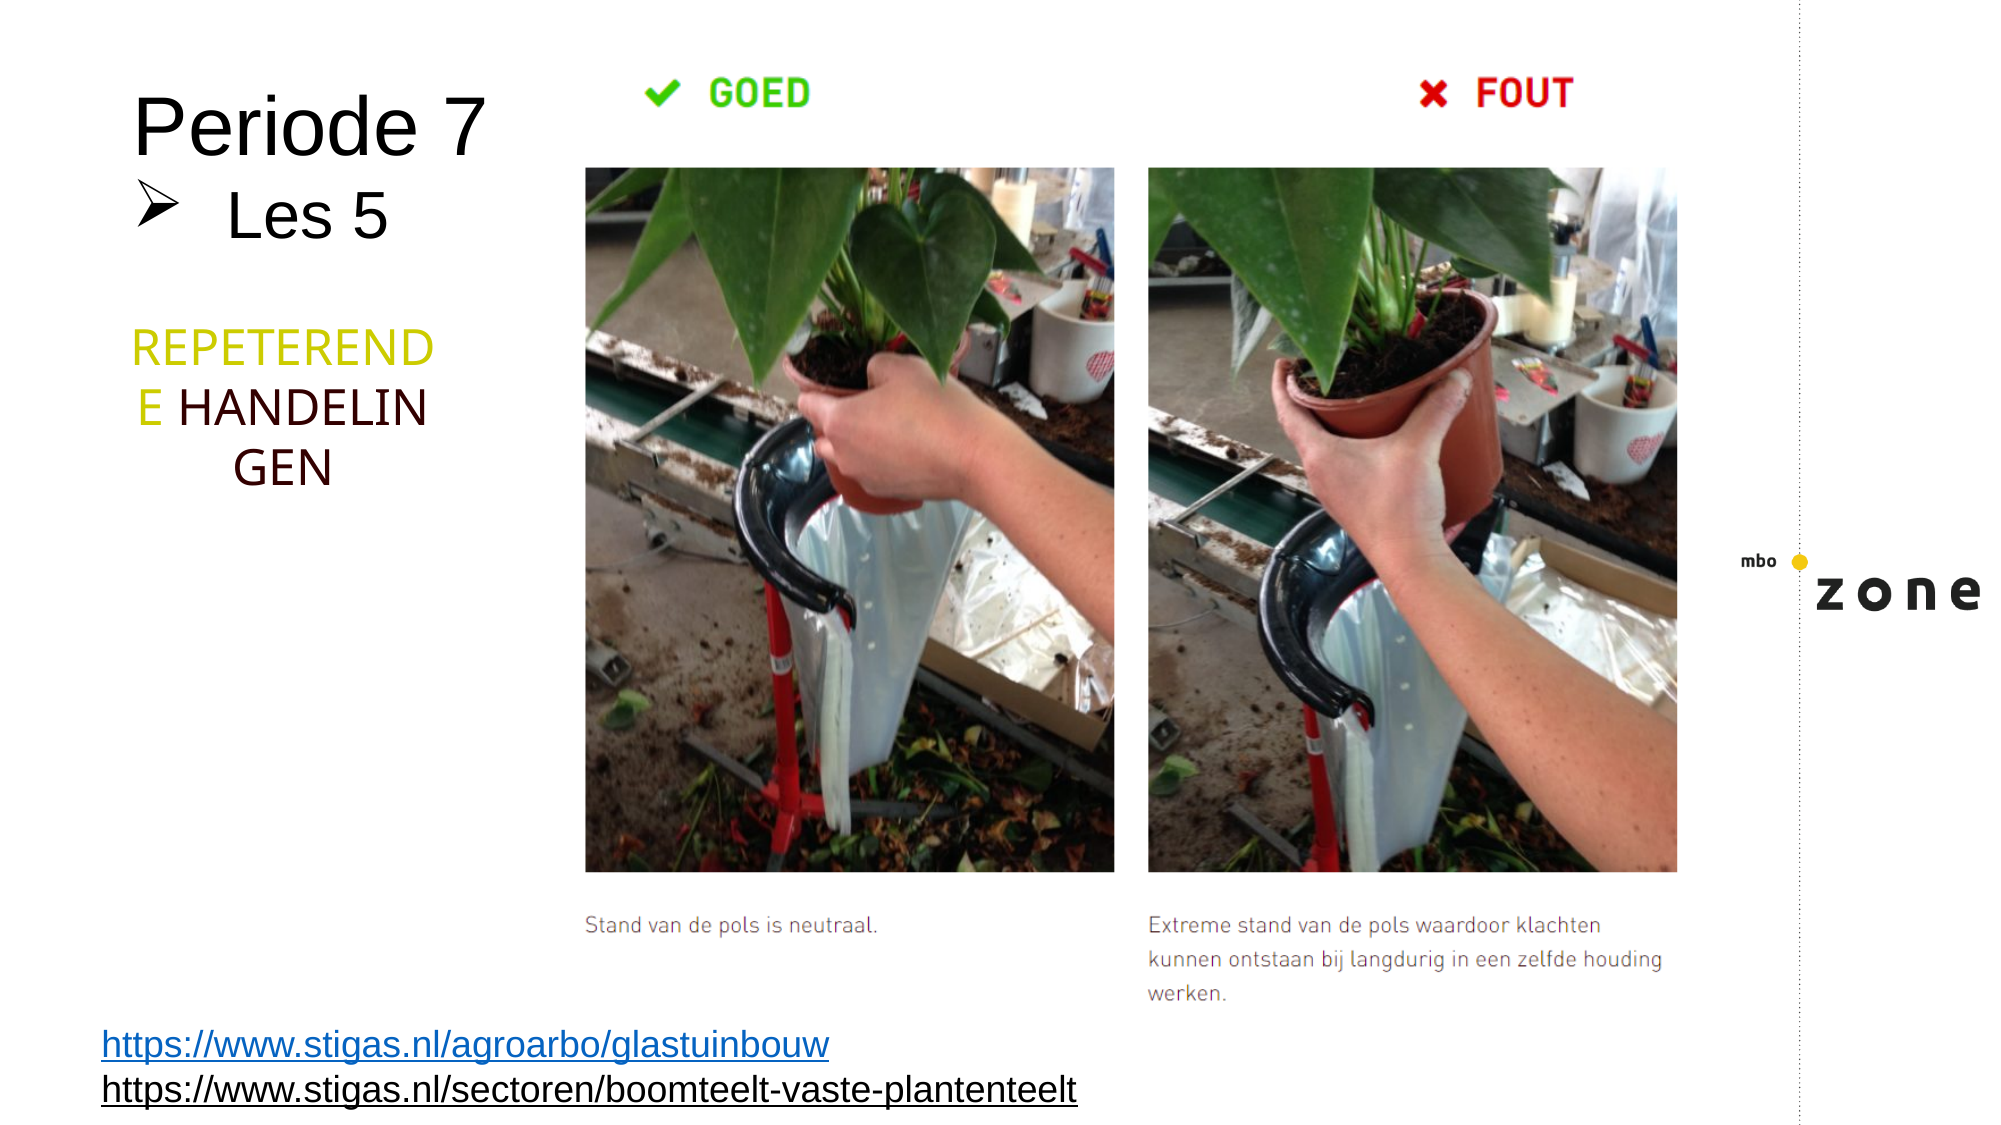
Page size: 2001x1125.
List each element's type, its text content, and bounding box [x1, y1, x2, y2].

text_box Periode 7 Les 5 [117, 64, 528, 259]
picture [634, 69, 1583, 125]
picture [581, 0, 2001, 1125]
text_box REPETERENDE HANDELINGEN [106, 307, 460, 503]
text_box https://www.stigas.nl/agroarbo/glastuinbouw https://www.stigas.nl/sectoren/boomteelt-vaste-plantenteelt [86, 1012, 1103, 1118]
